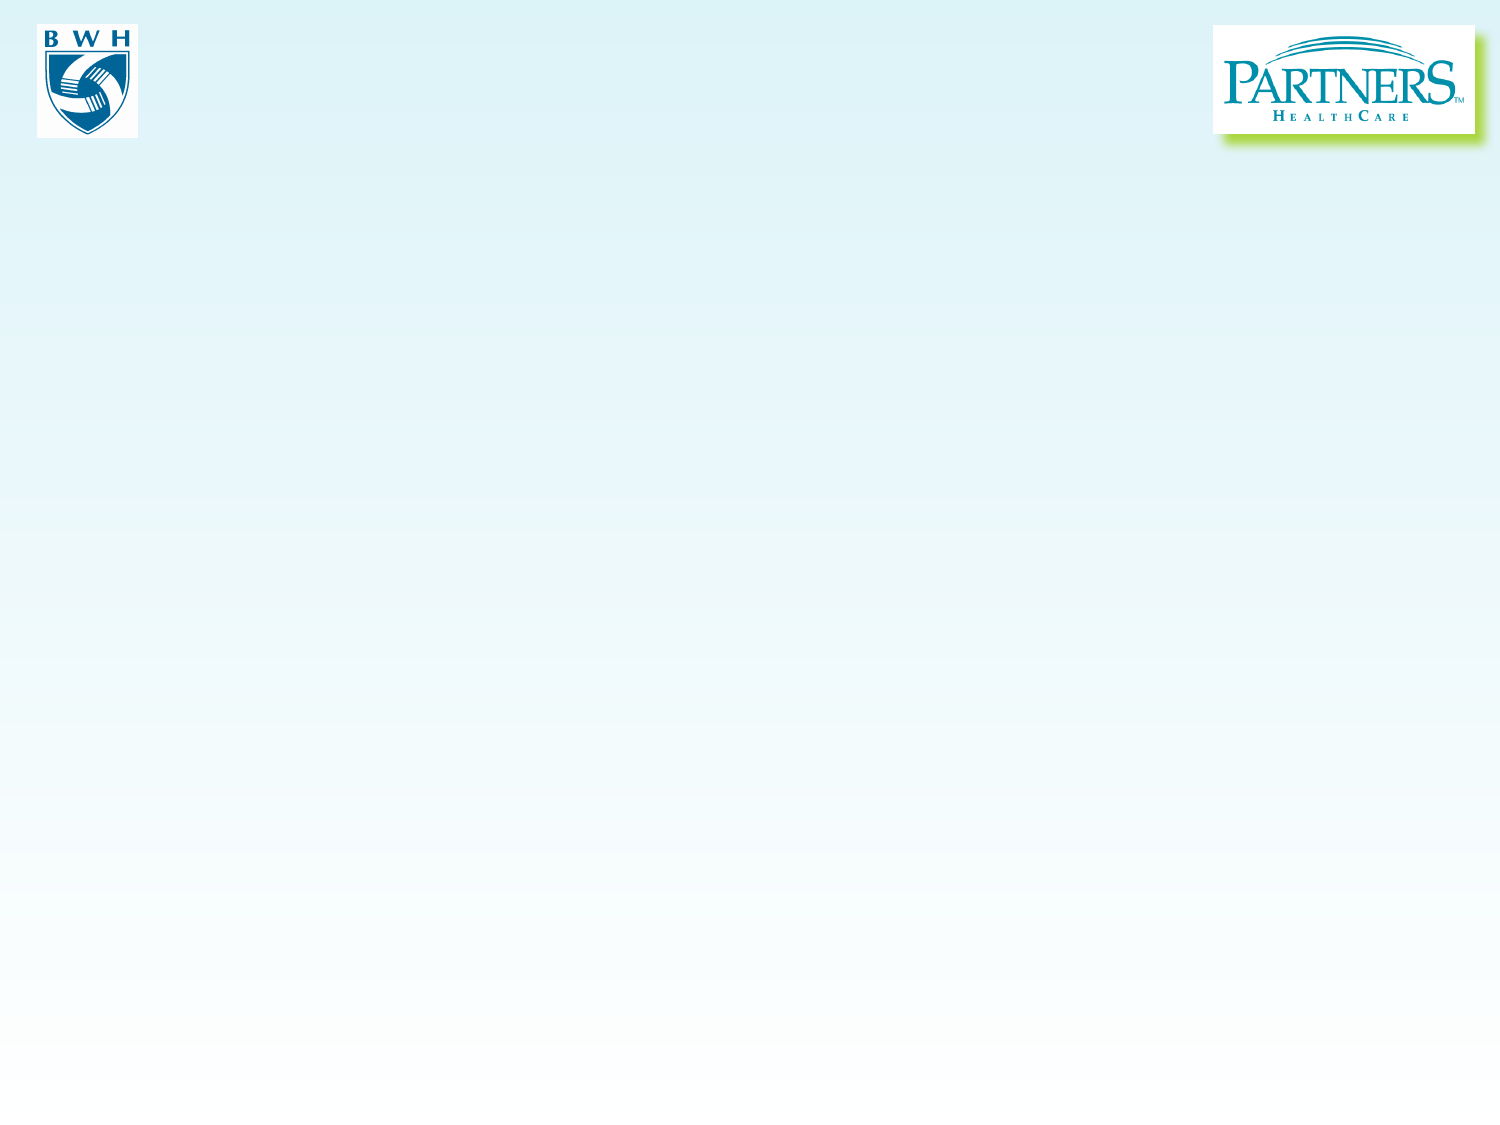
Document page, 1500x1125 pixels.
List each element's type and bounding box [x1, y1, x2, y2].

picture [37, 24, 138, 138]
